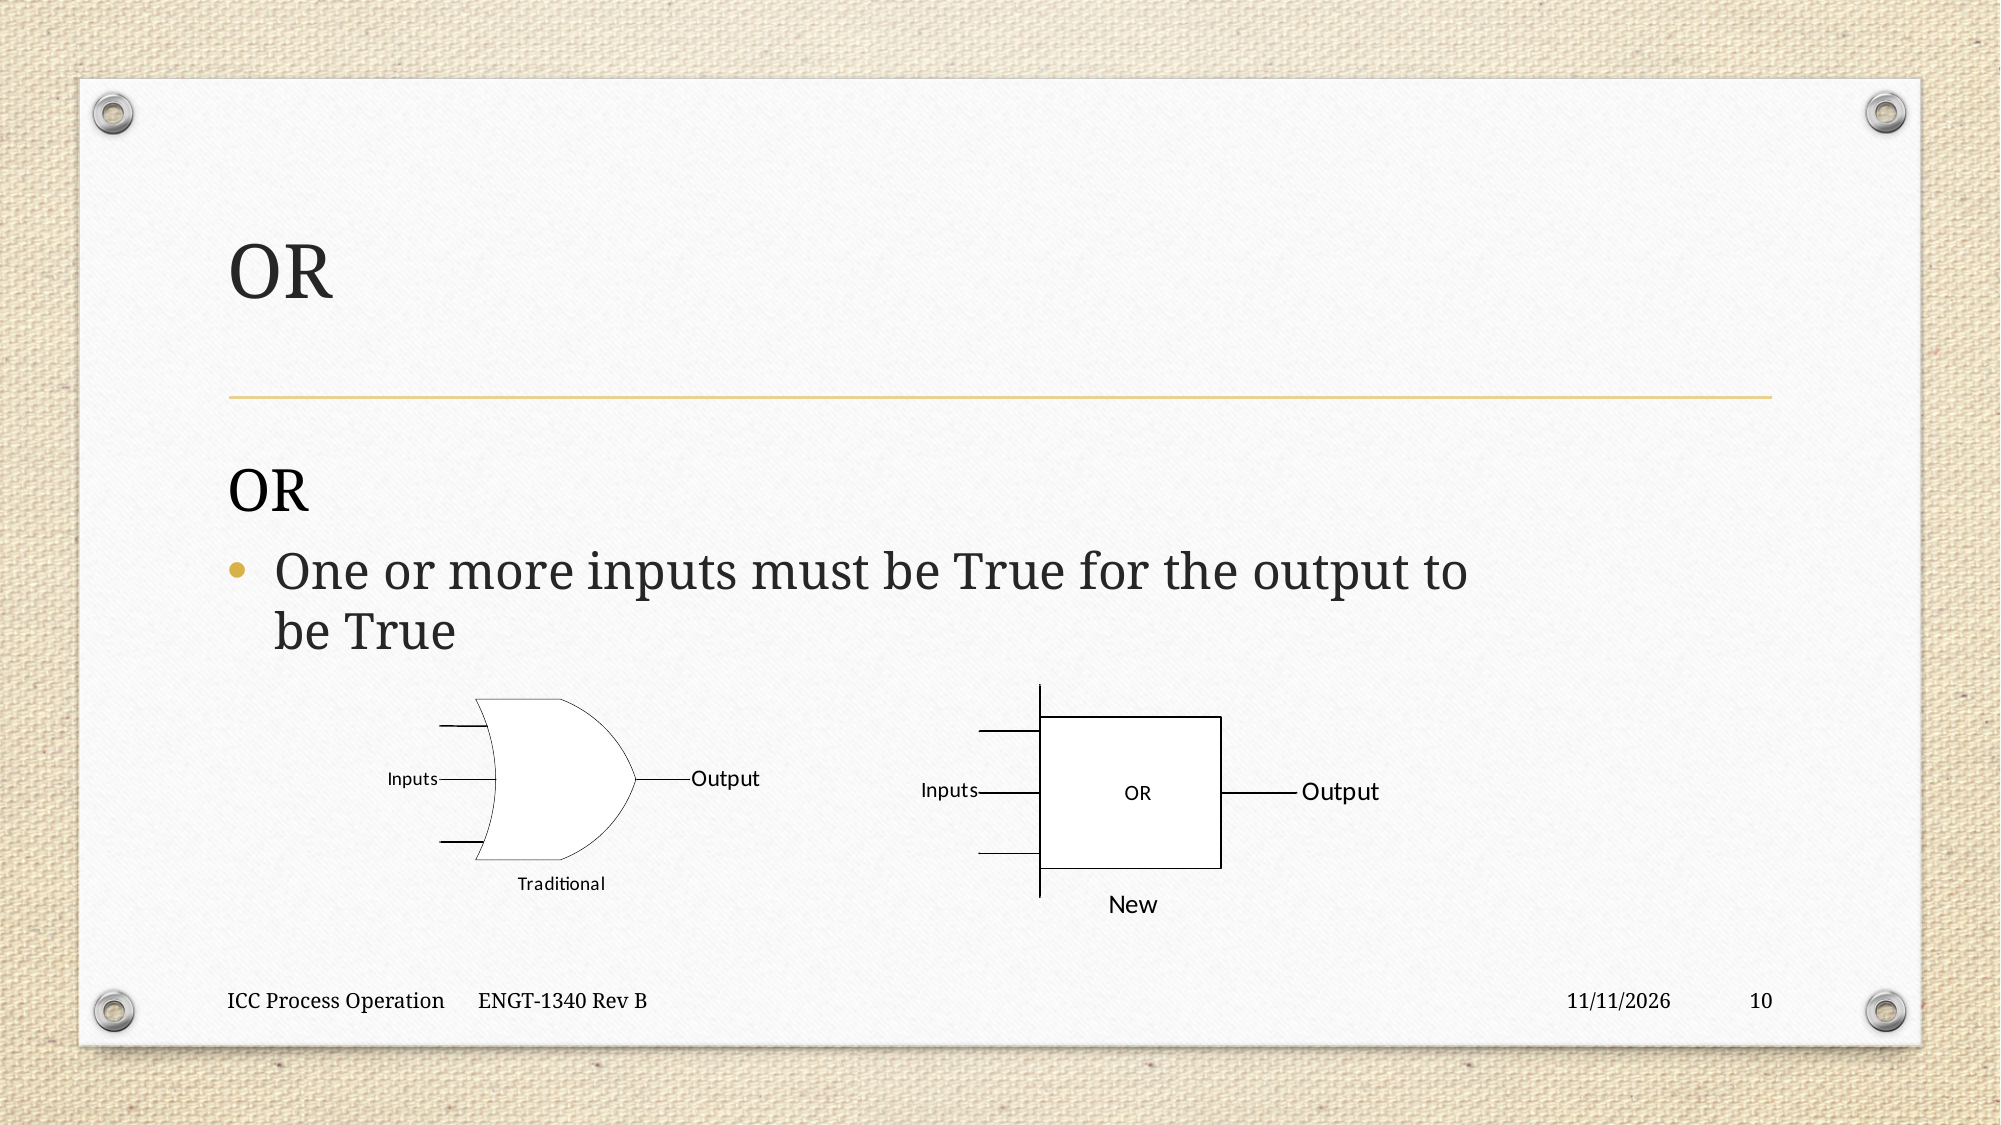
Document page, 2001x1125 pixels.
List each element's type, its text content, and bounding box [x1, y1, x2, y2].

title OR [212, 161, 1788, 375]
picture [0, 0, 2001, 1125]
list One or more inputs must be True for the output to be True [212, 532, 1534, 807]
list OR [212, 436, 987, 531]
slide_number 10 [1698, 979, 1788, 1025]
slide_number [1423, 979, 1686, 1025]
footer ICC Process Operation ENGT-1340 Rev B [212, 979, 1411, 1025]
